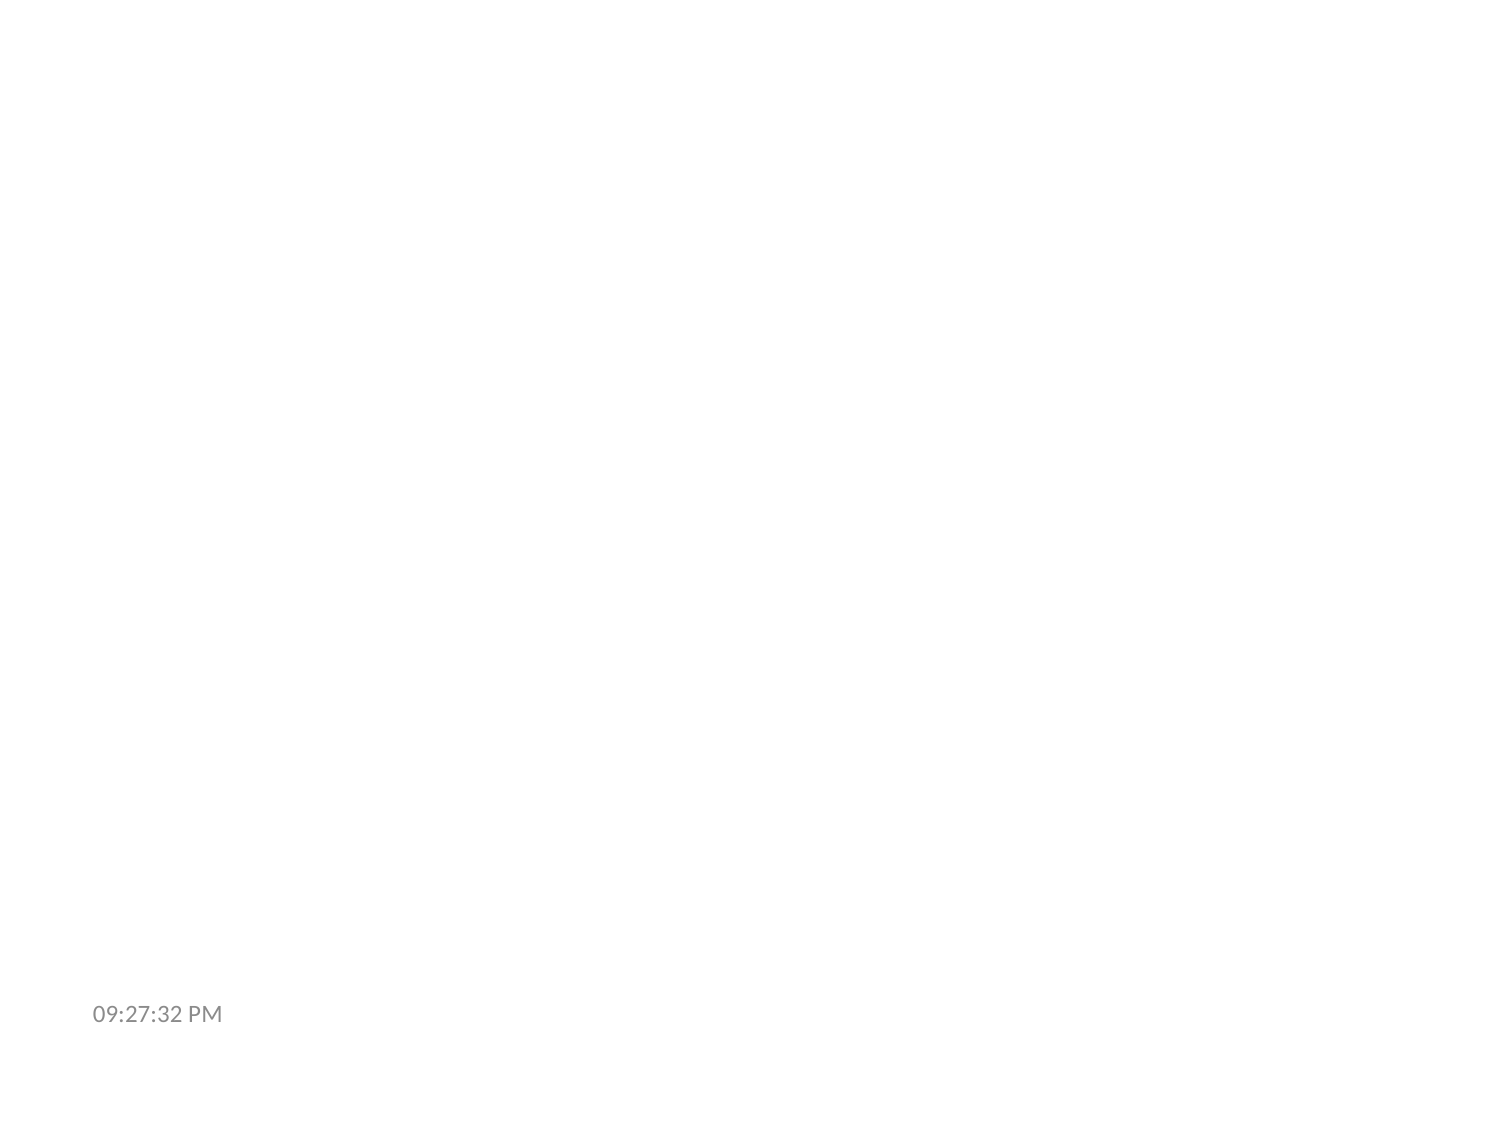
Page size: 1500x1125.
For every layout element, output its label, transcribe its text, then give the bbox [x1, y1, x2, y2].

text_box 3:35:09 PM [77, 982, 428, 1043]
